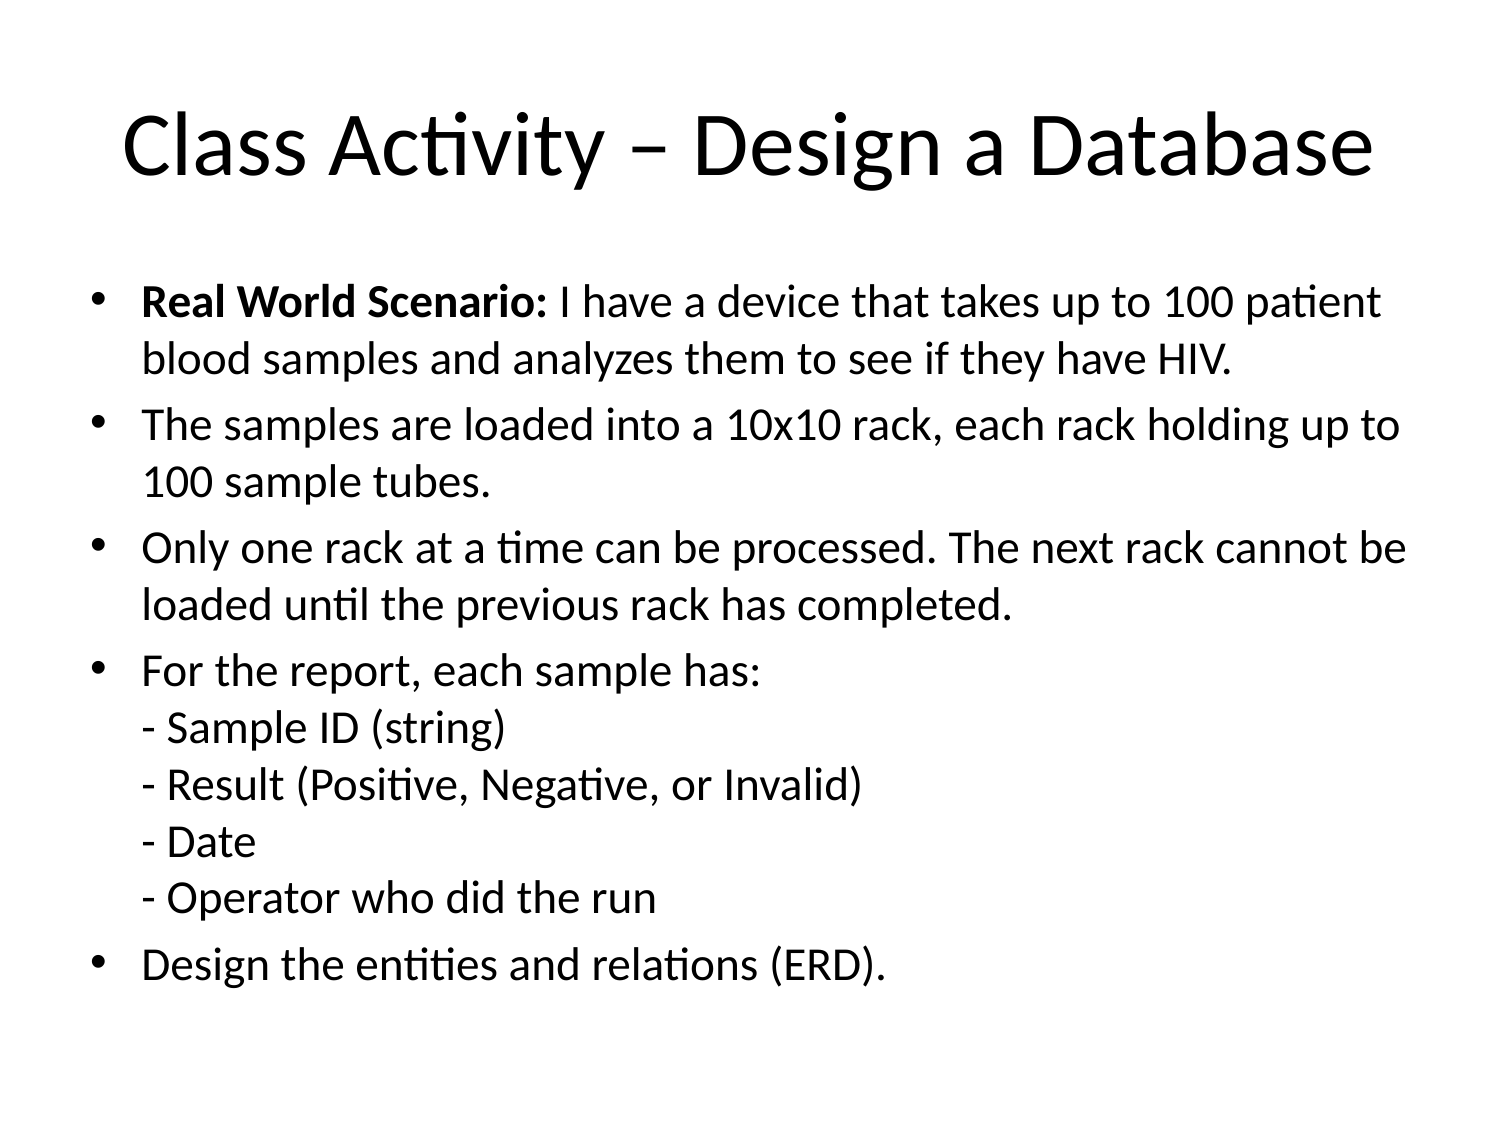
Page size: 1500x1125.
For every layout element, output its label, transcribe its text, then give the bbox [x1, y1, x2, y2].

title Class Activity – Design a Database [75, 45, 1425, 233]
list Real World Scenario: I have a device that takes up to 100 patient blood samples and analyzes them to see if they have HIV. The samples are loaded into a 10x10 rack, each rack holding up to 100 sample tubes. Only one rack at a time can be processed. The next rack cannot be loaded until the previous rack has completed. For the report, each sample has: - Sample ID (string) - Result (Positive, Negative, or Invalid) - Date - Operator who did the run Design the entities and relations (ERD). [75, 262, 1425, 1005]
